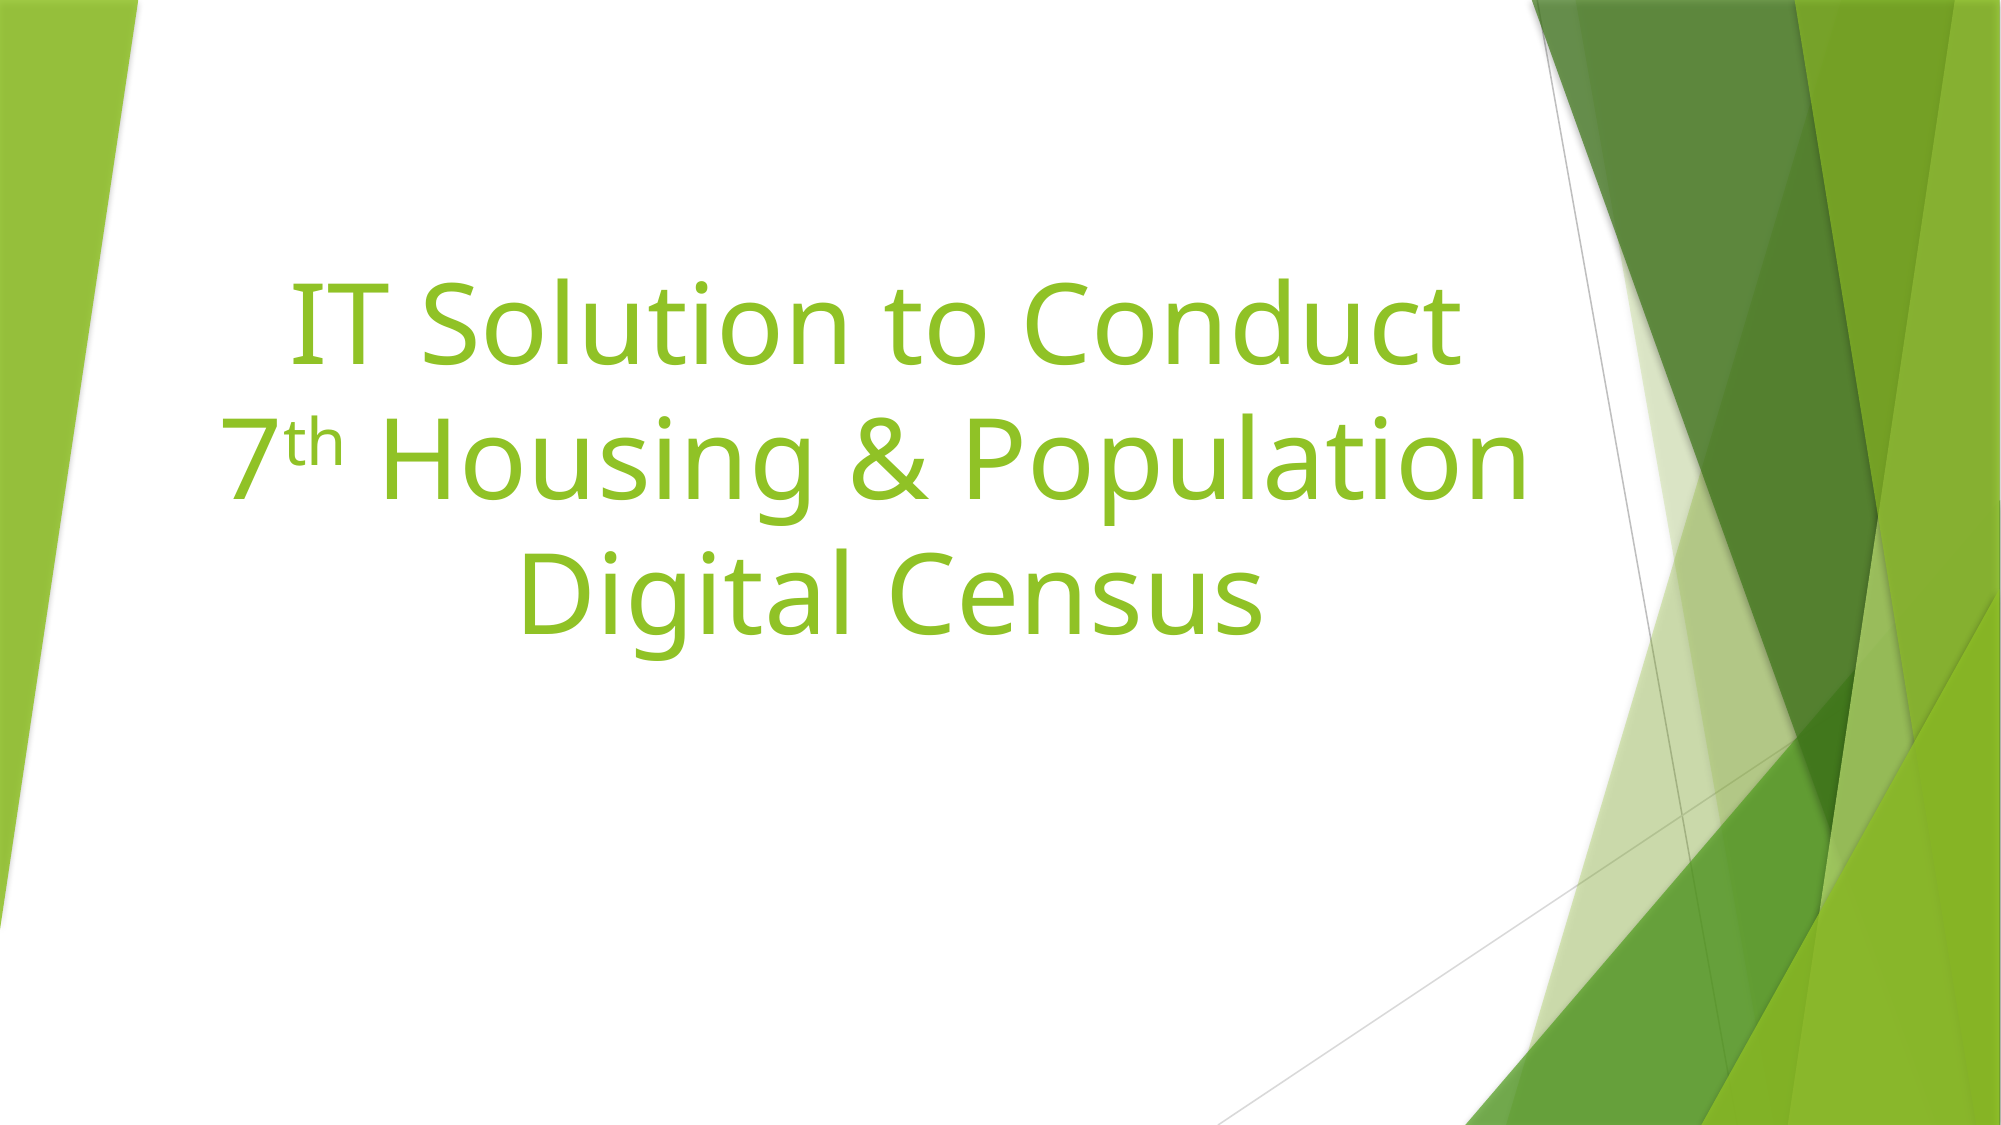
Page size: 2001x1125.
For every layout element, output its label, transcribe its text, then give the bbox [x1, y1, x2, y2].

title IT Solution to Conduct 7th Housing & Population Digital Census [71, 280, 1710, 665]
